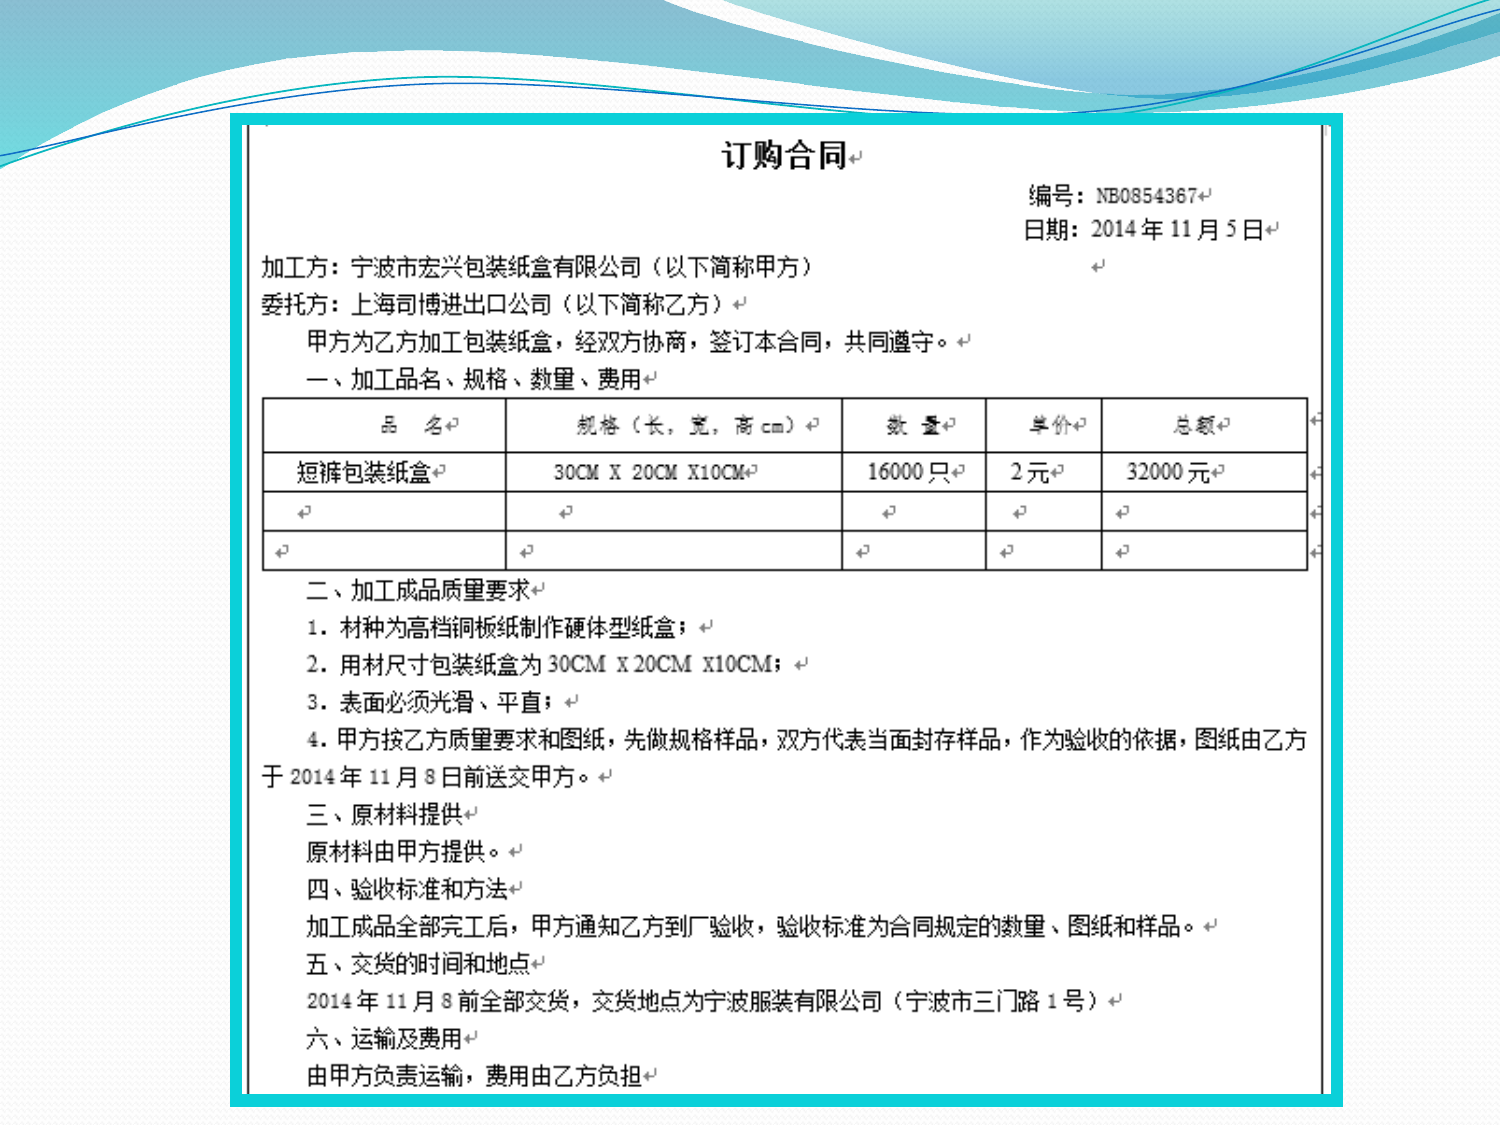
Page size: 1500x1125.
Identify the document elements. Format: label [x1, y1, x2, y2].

list [241, 125, 1332, 1095]
